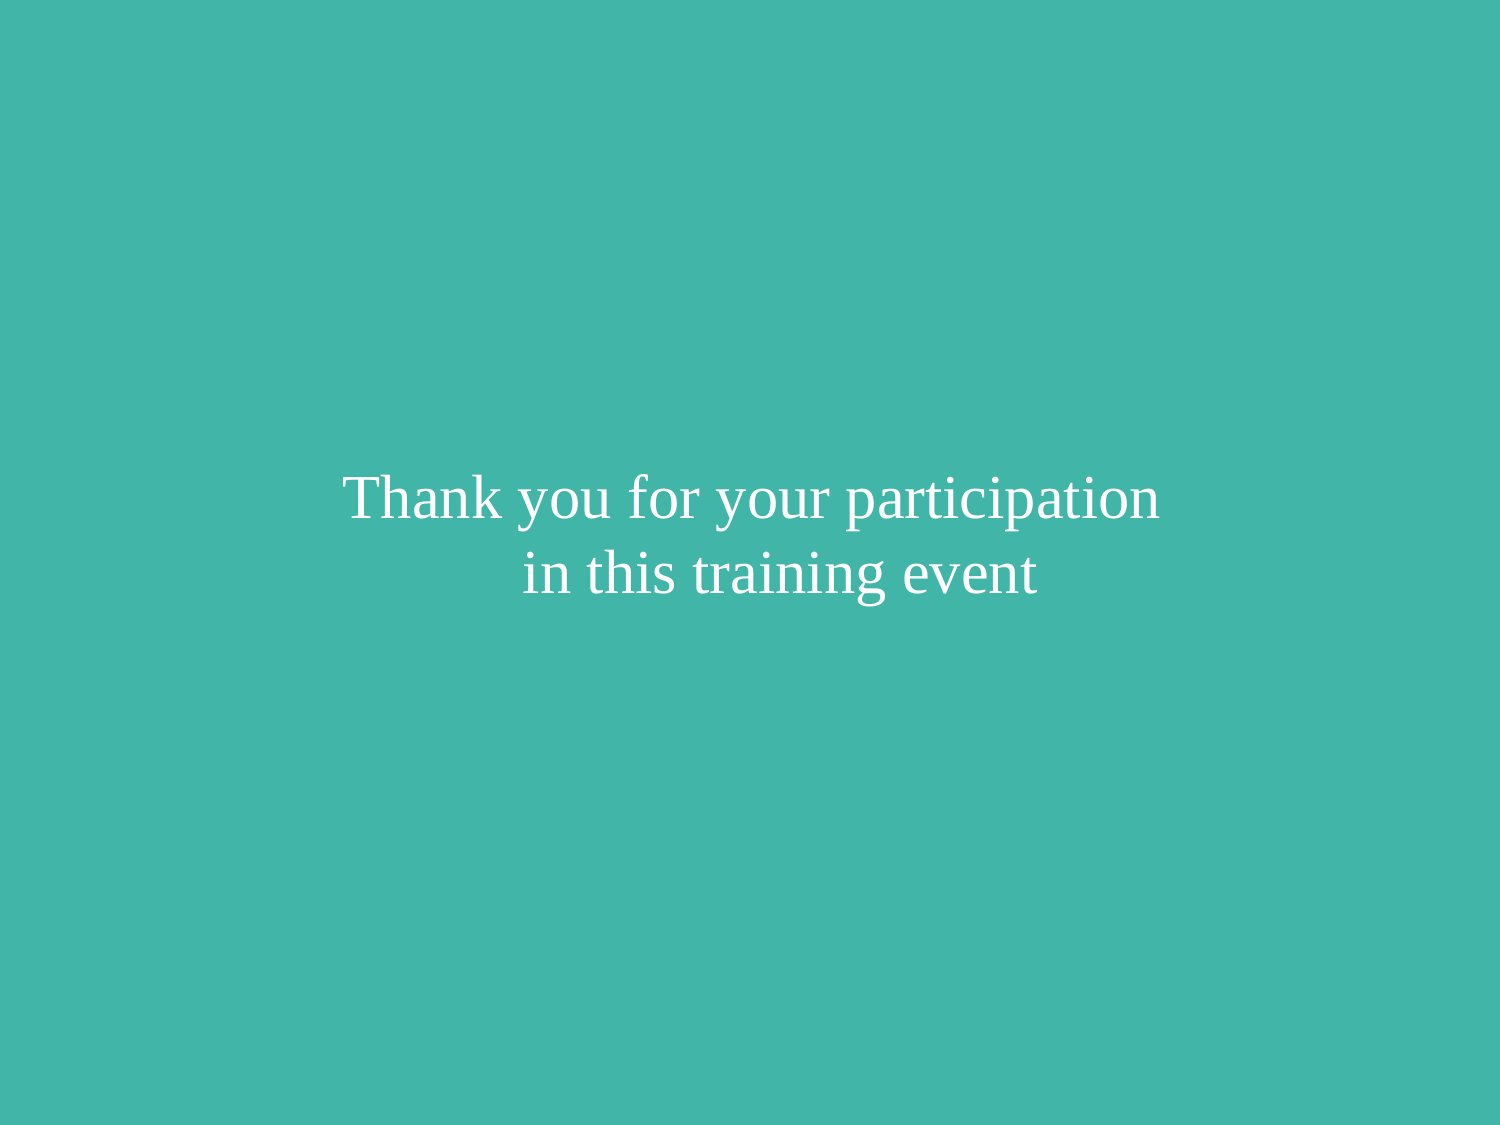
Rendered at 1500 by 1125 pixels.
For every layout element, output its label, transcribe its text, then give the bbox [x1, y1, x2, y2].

list Thank you for your participation in this training event [323, 361, 1181, 877]
